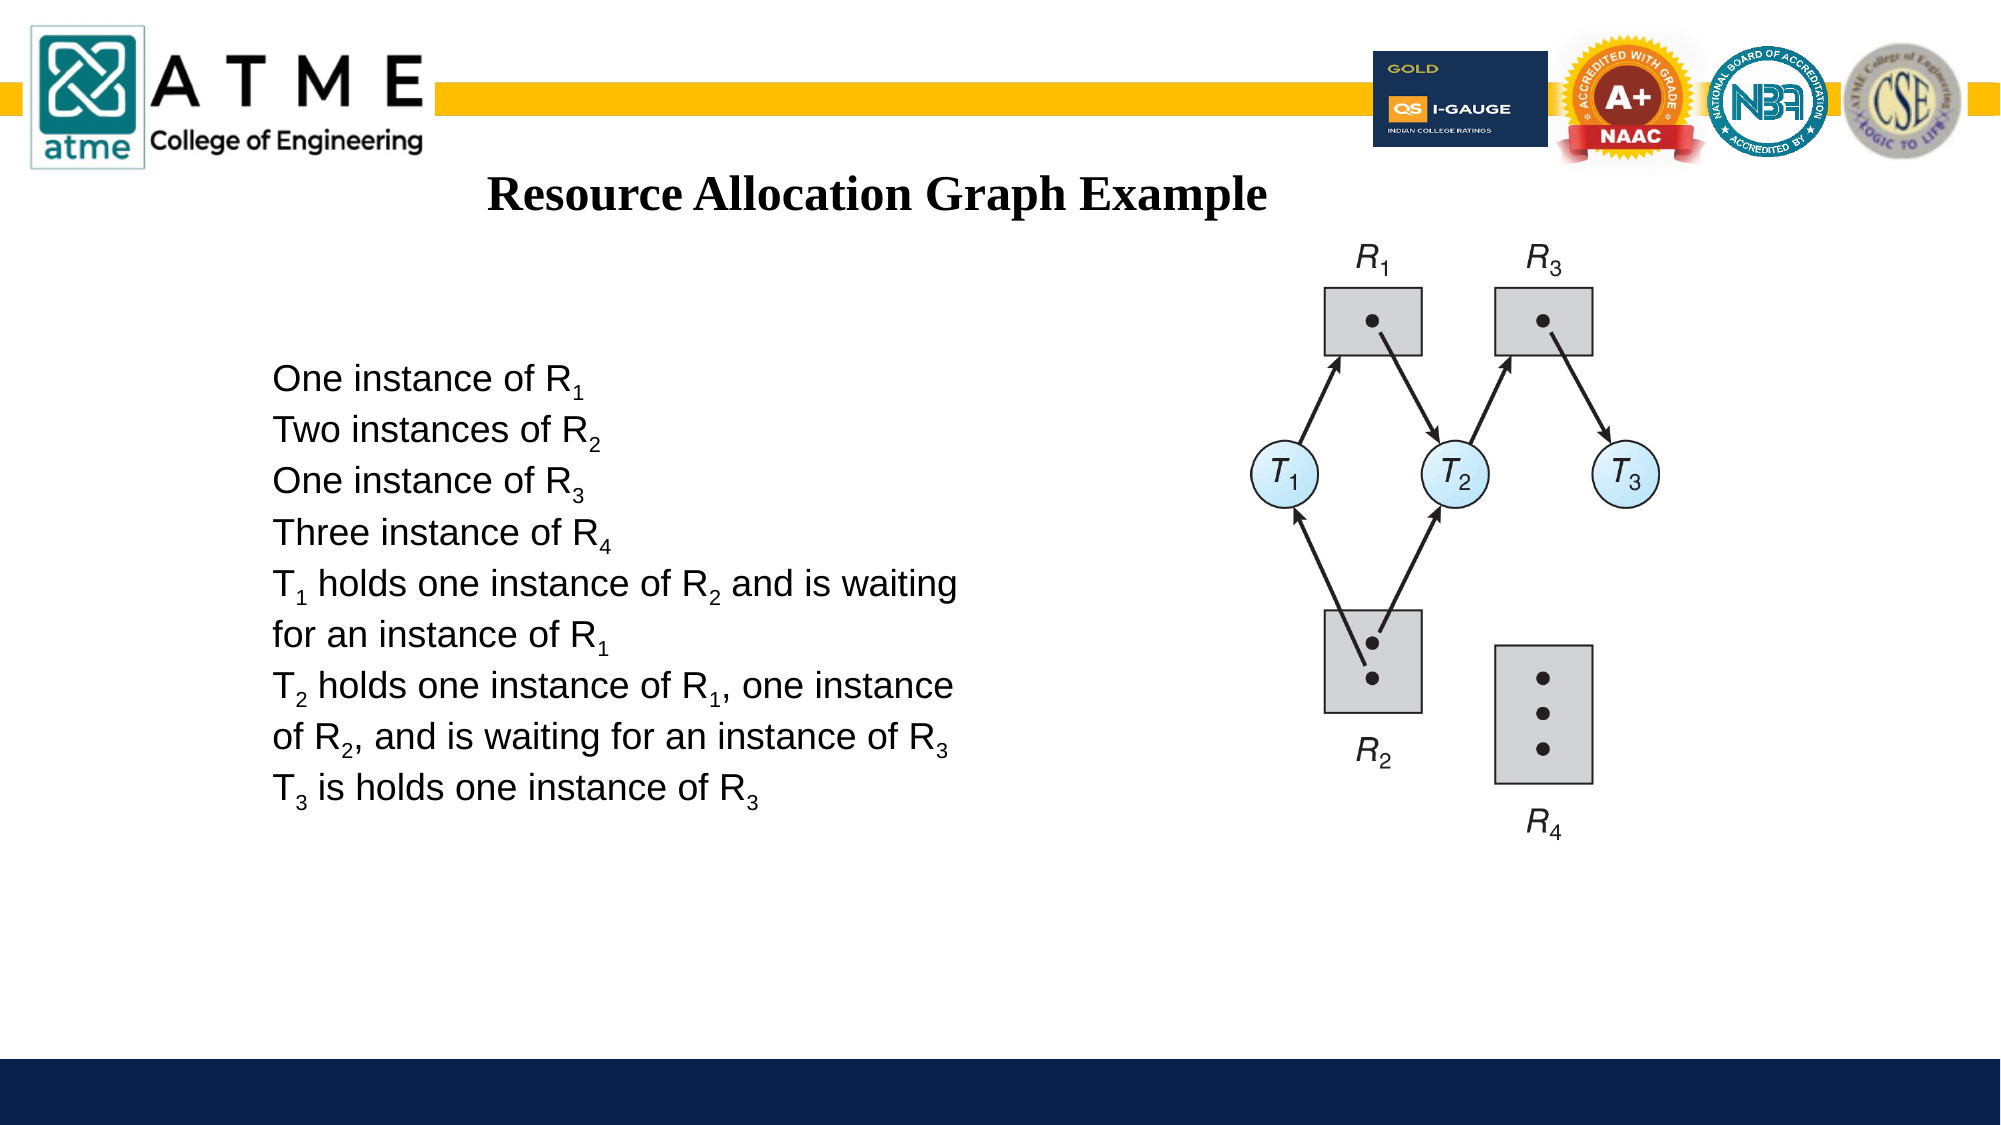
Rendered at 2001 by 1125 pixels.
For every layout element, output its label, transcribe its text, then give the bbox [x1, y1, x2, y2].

picture [1373, 20, 1828, 157]
picture [1250, 240, 1661, 848]
title Resource Allocation Graph Example [472, 152, 1765, 241]
picture [1840, 26, 1968, 176]
picture [0, 1059, 2001, 1125]
picture [22, 15, 435, 178]
list One instance of R1 Two instances of R2 One instance of R3 Three instance of R4 T1 holds one instance of R2 and is waiting for an instance of R1 T2 holds one instance of R1, one instance of R2, and is waiting for an instance of R3 T3 is holds one instance of R3 [257, 346, 1000, 1090]
